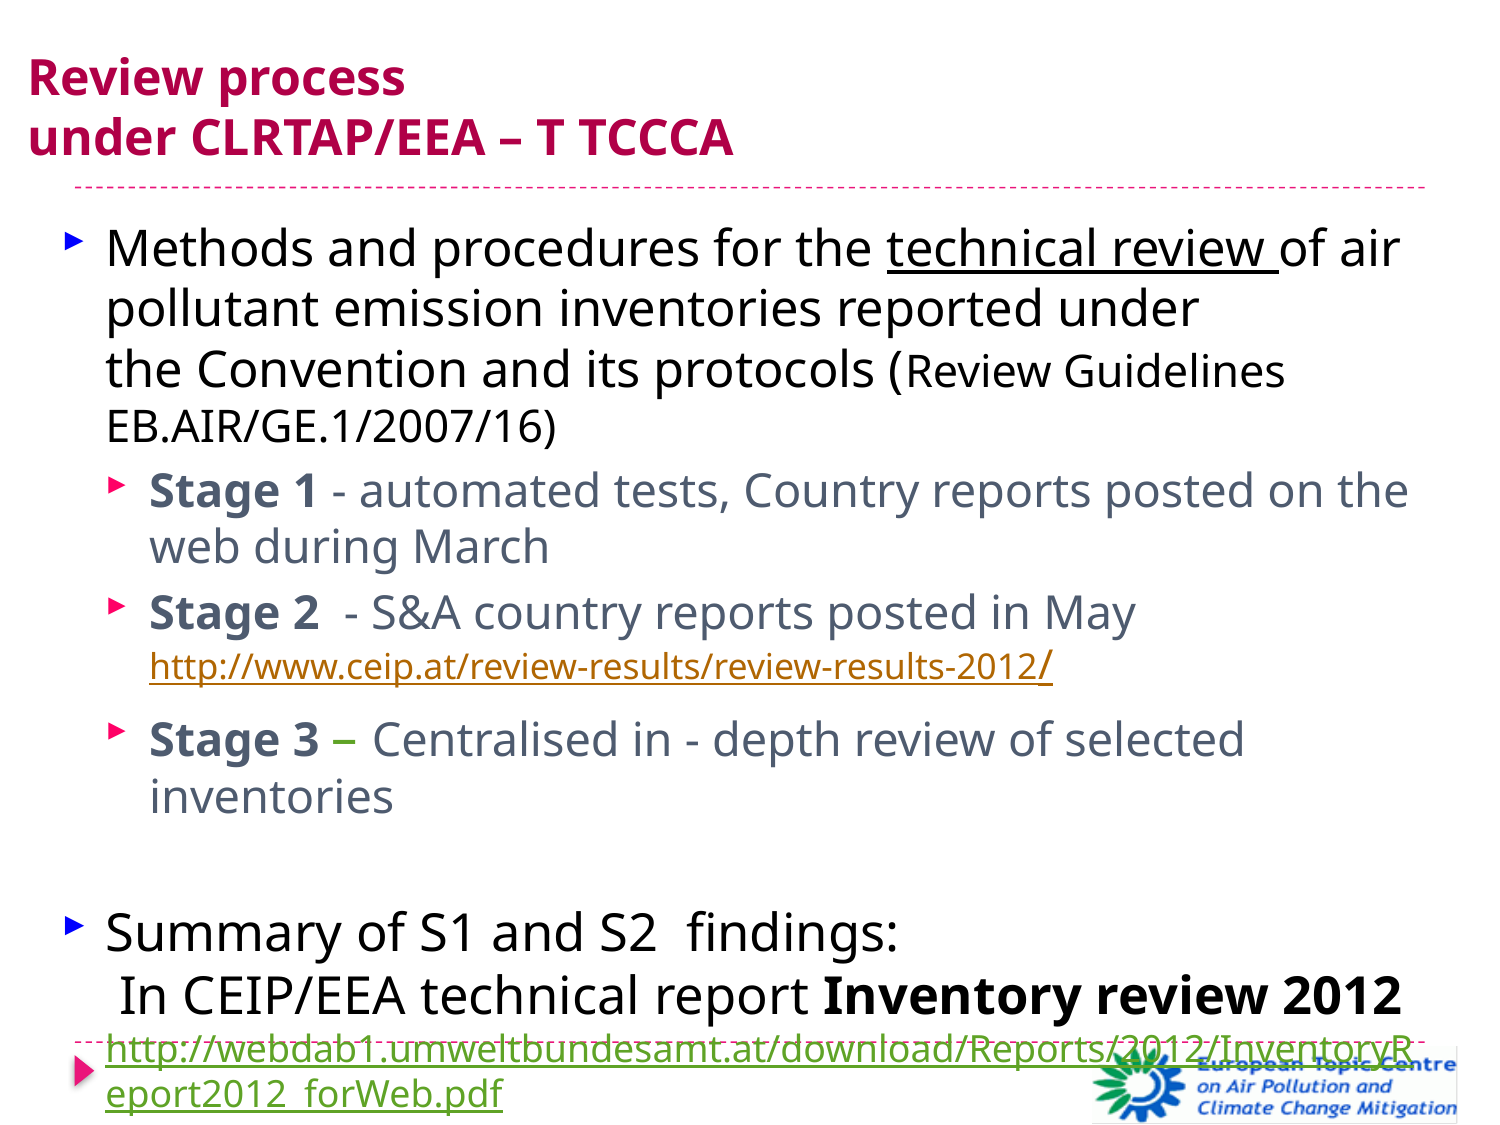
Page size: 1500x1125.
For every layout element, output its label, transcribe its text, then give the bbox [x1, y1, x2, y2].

title Review process under CLRTAP/EEA – T TCCCA [0, 37, 1500, 173]
list Methods and procedures for the technical review of air pollutant emission inventories reported under the Convention and its protocols (Review Guidelines EB.AIR/GE.1/2007/16) Stage 1 - automated tests, Country reports posted on the web during March Stage 2 - S&A country reports posted in May http://www.ceip.at/review-results/review-results-2012/ Stage 3 – Centralised in - depth review of selected inventories Summary of S1 and S2 findings: In CEIP/EEA technical report Inventory review 2012 http://webdab1.umweltbundesamt.at/download/Reports/2012/InventoryReport2012_forWeb.pdf [46, 208, 1447, 1125]
picture [1447, 1046, 1459, 1125]
